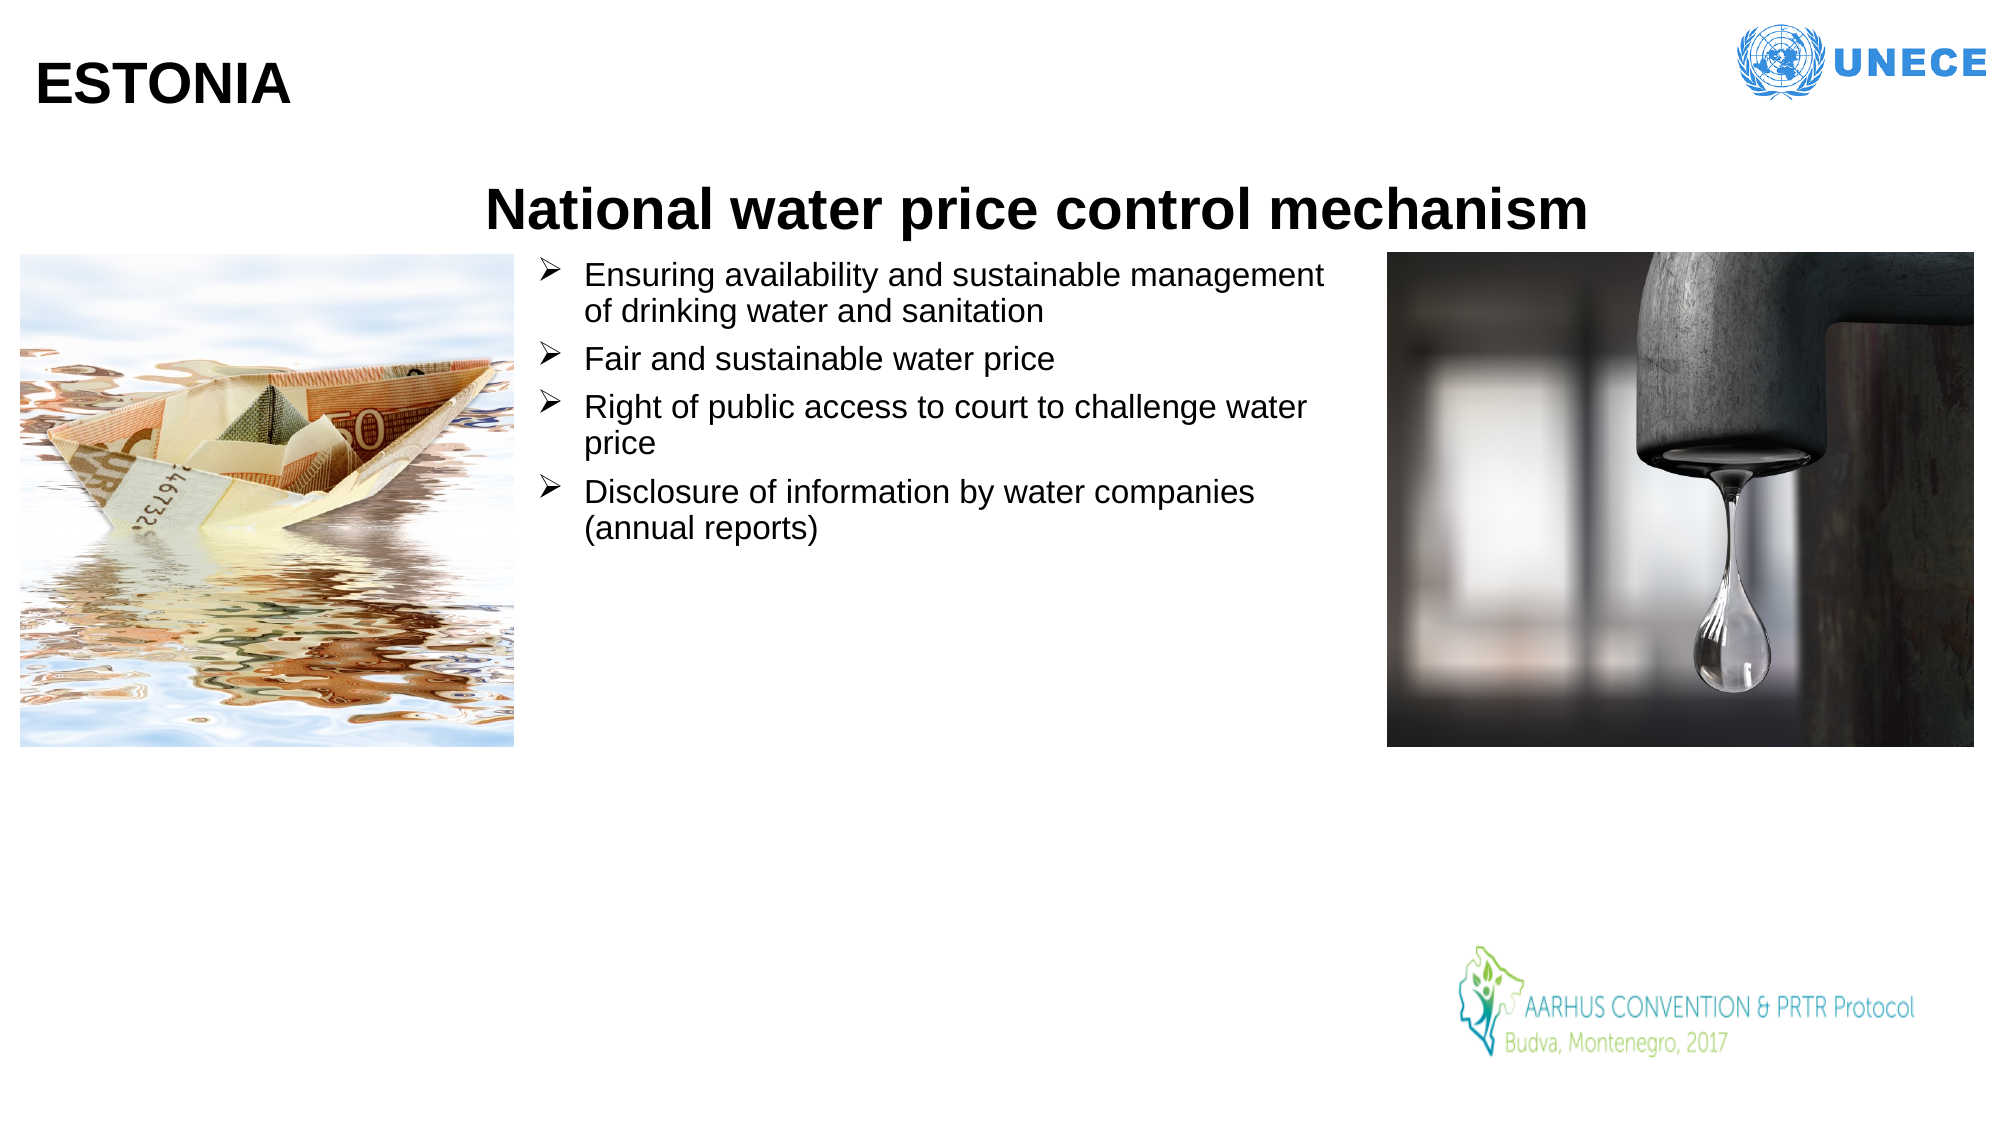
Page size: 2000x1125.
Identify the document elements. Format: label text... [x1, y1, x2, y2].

picture [1386, 252, 1974, 748]
picture [1417, 824, 1963, 1099]
picture [20, 254, 514, 748]
title ESTONIA National water price control mechanism [35, 20, 1725, 242]
list Ensuring availability and sustainable management of drinking water and sanitation Fair and sustainable water price Right of public access to court to challenge water price Disclosure of information by water companies (annual reports) [537, 257, 1363, 713]
picture [1737, 24, 1986, 100]
